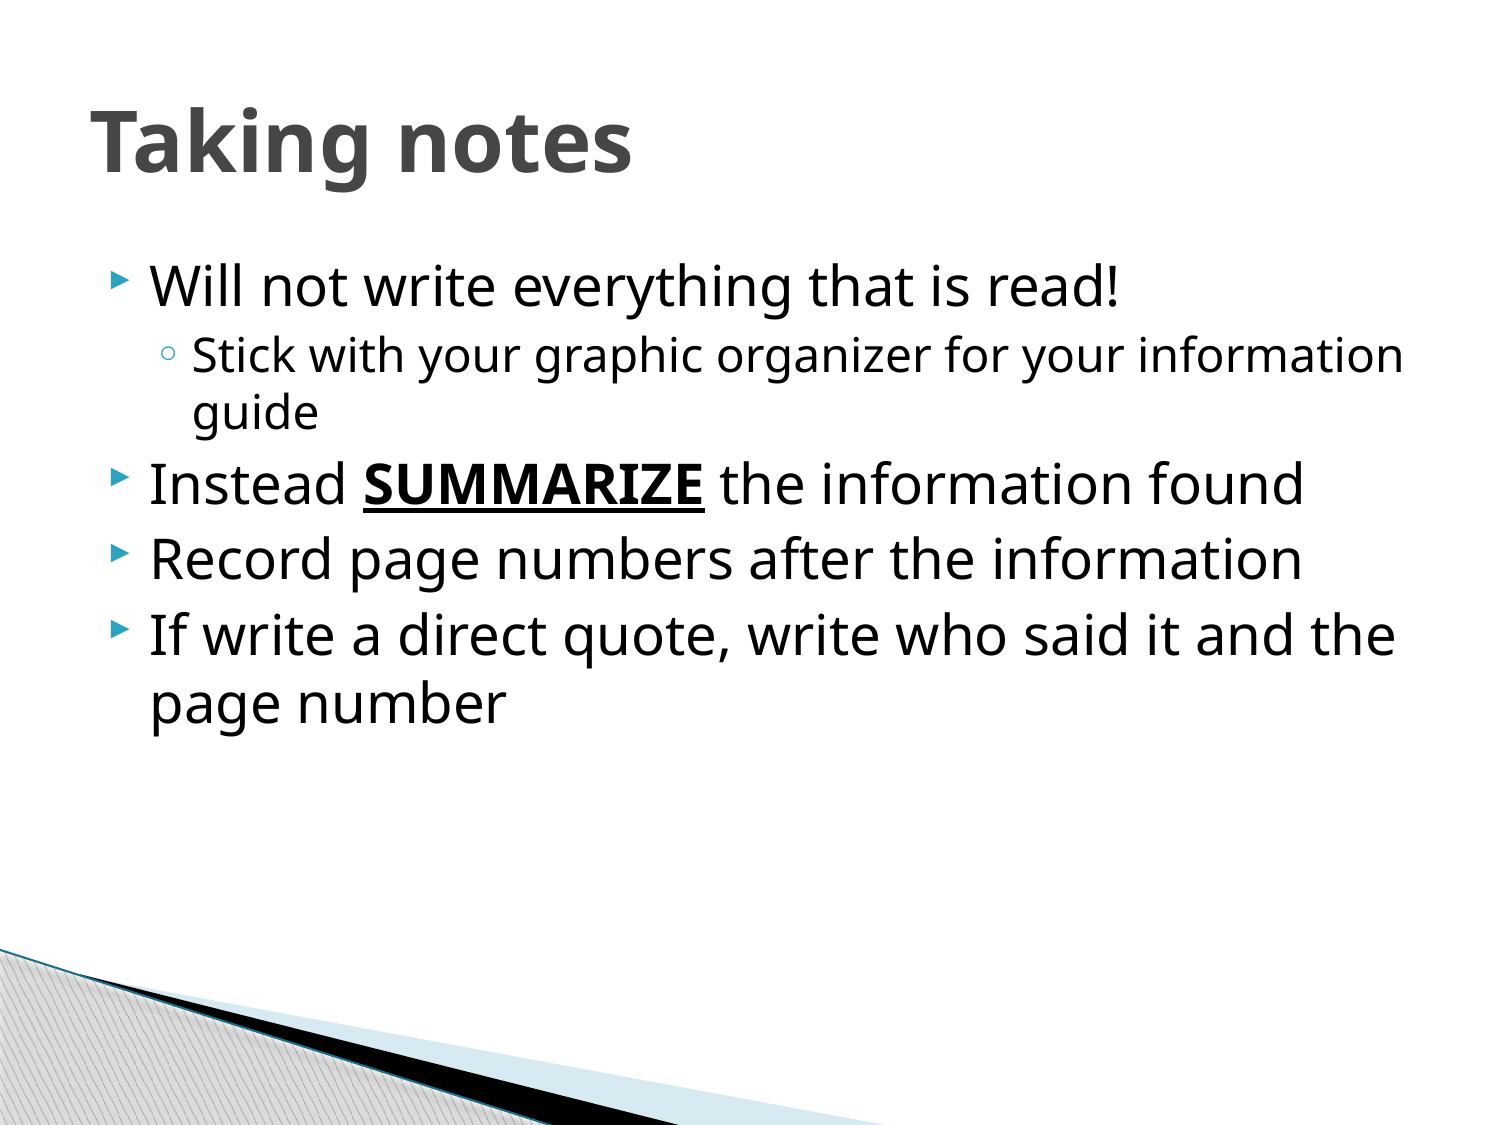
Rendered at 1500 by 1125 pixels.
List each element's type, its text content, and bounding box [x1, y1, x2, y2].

list Will not write everything that is read! Stick with your graphic organizer for your information guide Instead SUMMARIZE the information found Record page numbers after the information If write a direct quote, write who said it and the page number [75, 243, 1425, 986]
title Taking notes [75, 45, 1425, 233]
